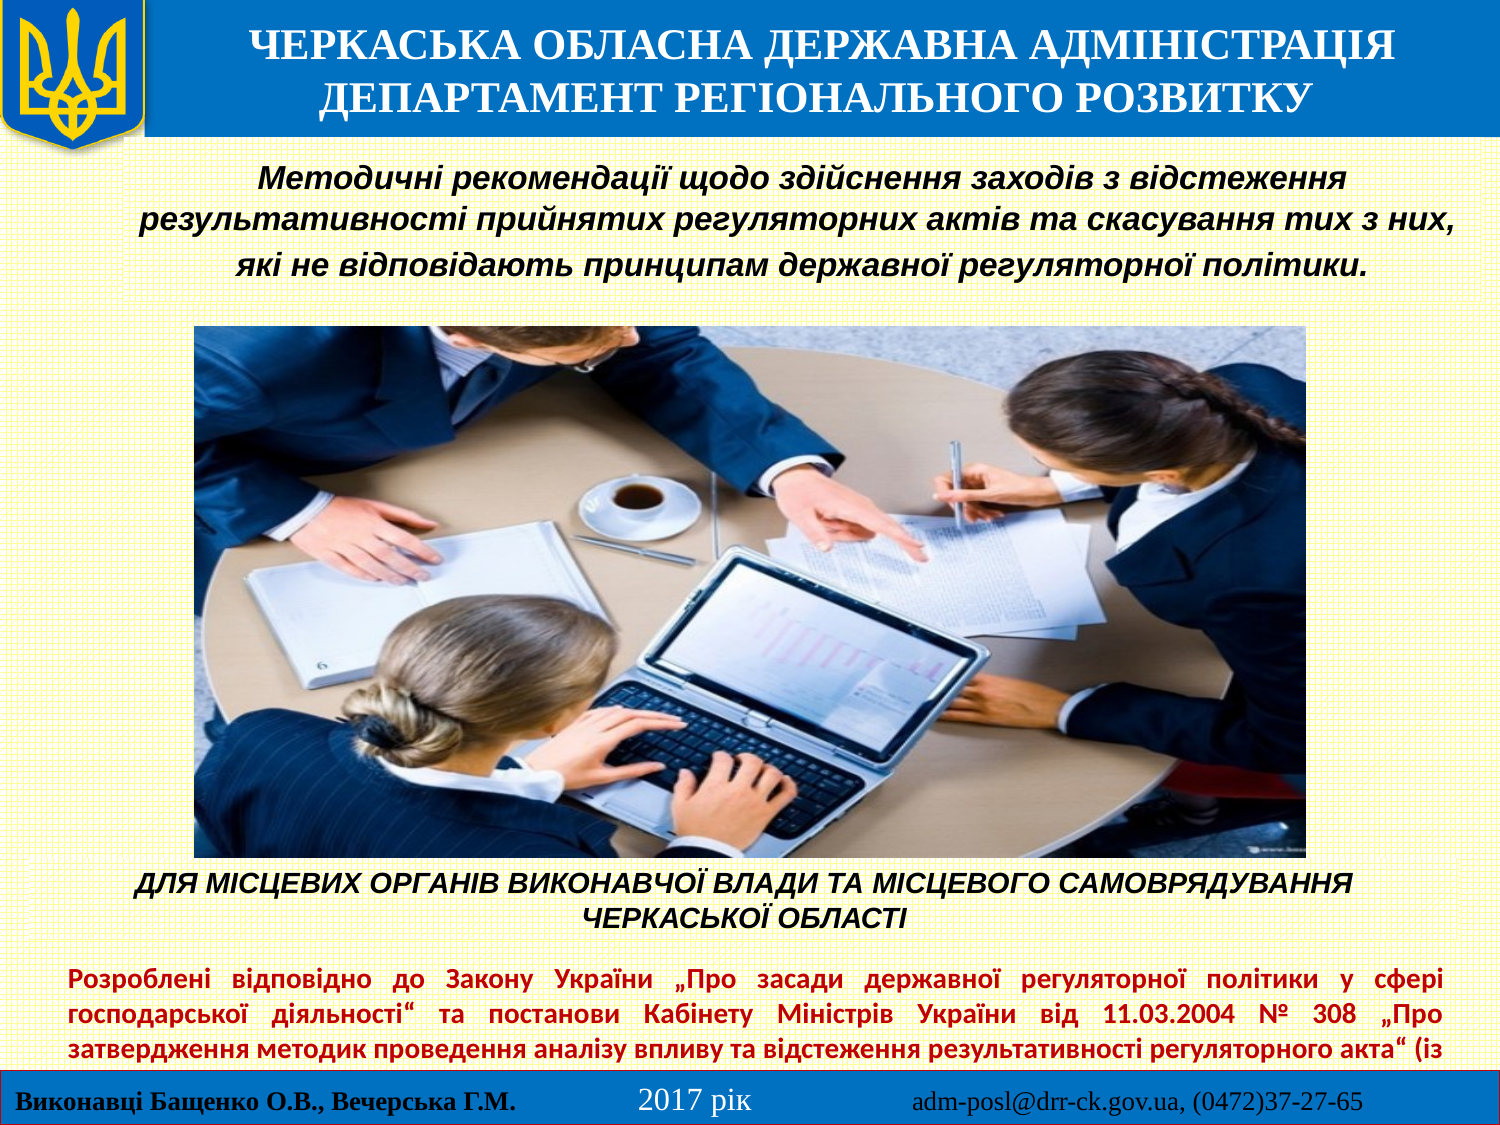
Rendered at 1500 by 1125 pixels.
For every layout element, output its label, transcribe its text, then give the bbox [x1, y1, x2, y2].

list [194, 325, 1306, 858]
text_box ДЛЯ МІСЦЕВИХ ОРГАНІВ ВИКОНАВЧОЇ ВЛАДИ ТА МІСЦЕВОГО САМОВРЯДУВАННЯ ЧЕРКАСЬКОЇ ОБЛАСТІ [29, 857, 1459, 941]
picture [0, 0, 145, 151]
text_box Методичні рекомендації щодо здійснення заходів з відстеження результативності прийнятих регуляторних актів та скасування тих з них, які не відповідають принципам державної регуляторної політики. [123, 137, 1483, 303]
text_box Розроблені відповідно до Закону України „Про засади державної регуляторної політики у сфері господарської діяльності“ та постанови Кабінету Міністрів України від 11.03.2004 № 308 „Про затвердження методик проведення аналізу впливу та відстеження результативності регуляторного акта“ (із змінами) від 16.12.2015 № 1151) [53, 952, 1459, 1070]
title ЧЕРКАСЬКА ОБЛАСНА ДЕРЖАВНА АДМІНІСТРАЦІЯ ДЕПАРТАМЕНТ РЕГІОНАЛЬНОГО РОЗВИТКУ [151, 0, 1500, 138]
list Виконавці Бащенко О.В., Вечерська Г.М. 2017 рік аdm-posl@drr-ck.gov.ua, (0472)37-27-65 [0, 1070, 1500, 1125]
